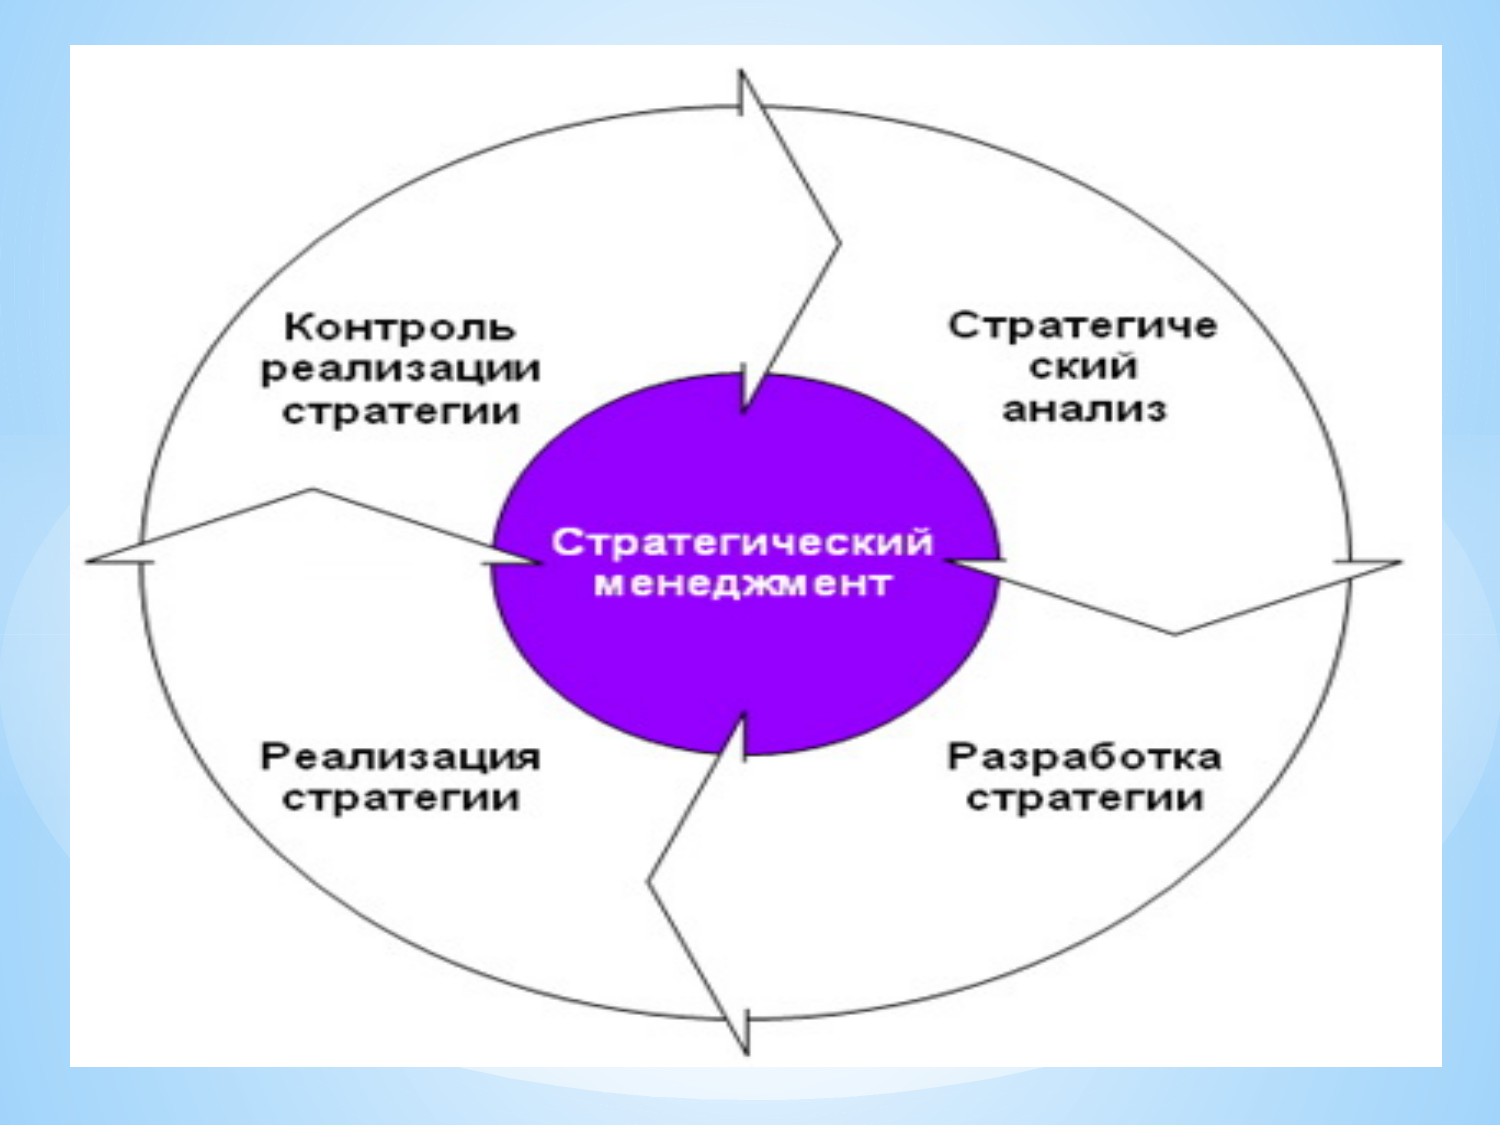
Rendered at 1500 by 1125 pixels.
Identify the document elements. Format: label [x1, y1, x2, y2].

picture [70, 45, 1442, 1067]
